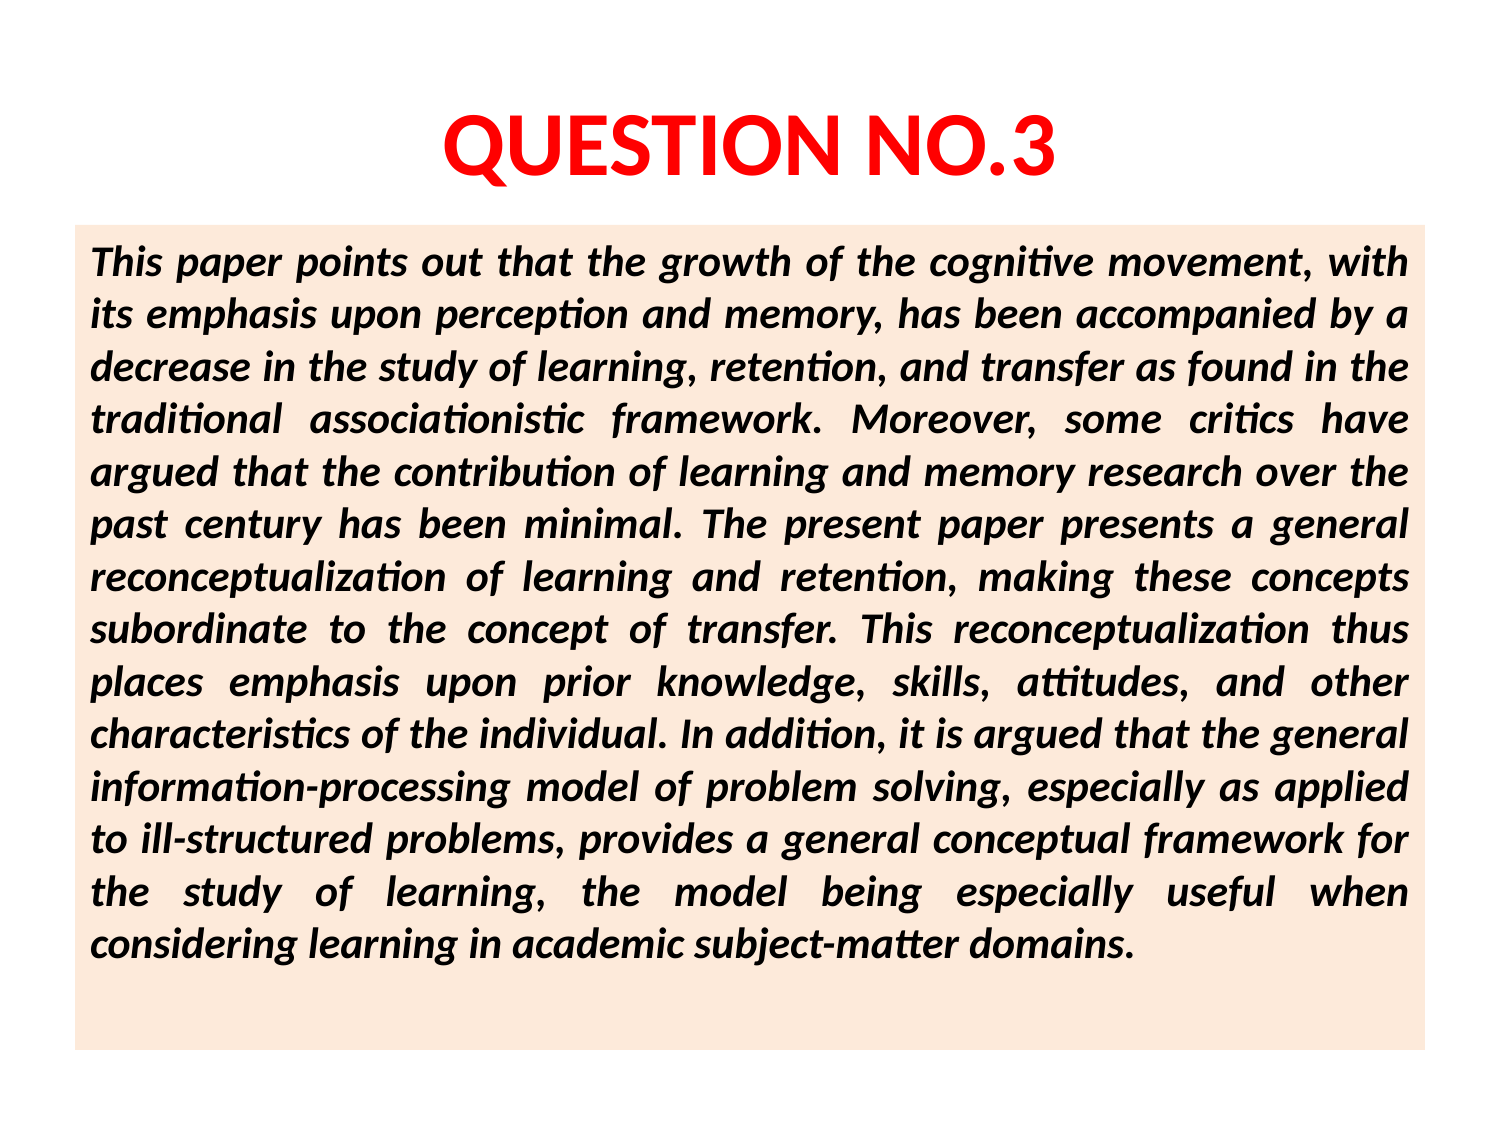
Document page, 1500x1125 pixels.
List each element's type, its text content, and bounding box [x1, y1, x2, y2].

title QUESTION NO.3 [74, 44, 1426, 224]
list This paper points out that the growth of the cognitive movement, with its emphasis upon perception and memory, has been accompanied by a decrease in the study of learning, retention, and transfer as found in the traditional associationistic framework. Moreover, some critics have argued that the contribution of learning and memory research over the past century has been minimal. The present paper presents a general reconceptualization of learning and retention, making these concepts subordinate to the concept of transfer. This reconceptualization thus places emphasis upon prior knowledge, skills, attitudes, and other characteristics of the individual. In addition, it is argued that the general information-processing model of problem solving, especially as applied to ill-structured problems, provides a general conceptual framework for the study of learning, the model being especially useful when considering learning in academic subject-matter domains. [74, 224, 1426, 1051]
